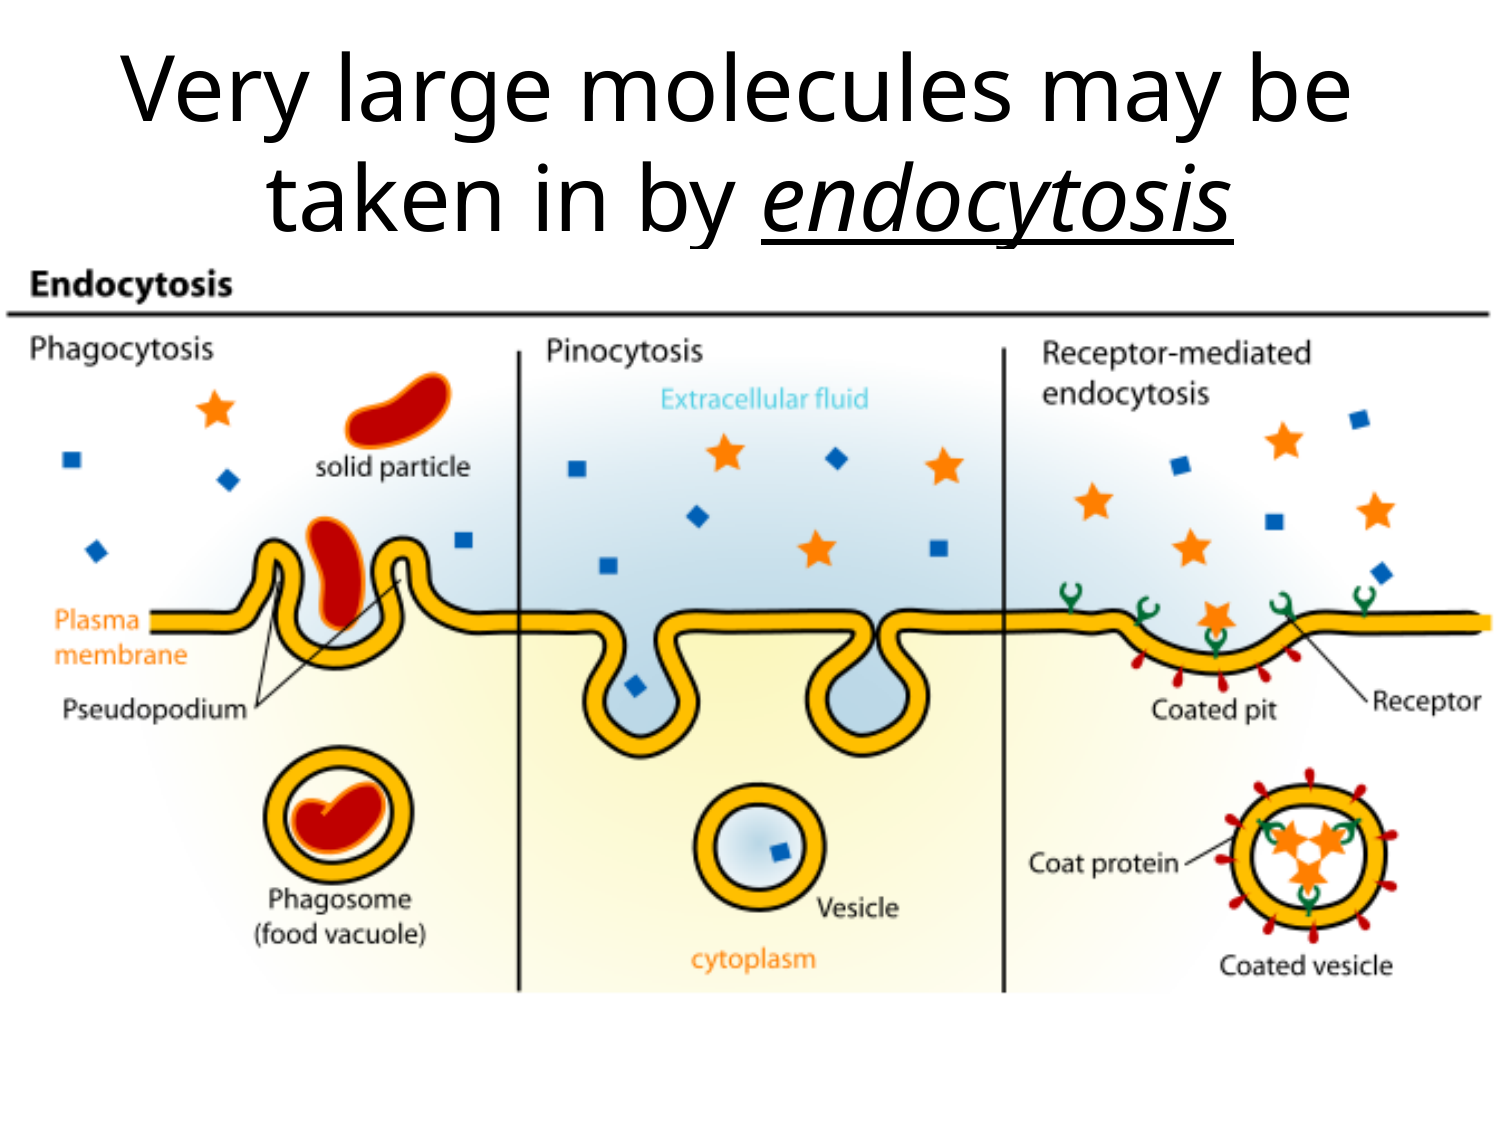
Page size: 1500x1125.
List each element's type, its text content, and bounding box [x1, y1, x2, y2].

picture [0, 249, 1500, 1001]
title Very large molecules may be taken in by endocytosis [37, 37, 1463, 243]
